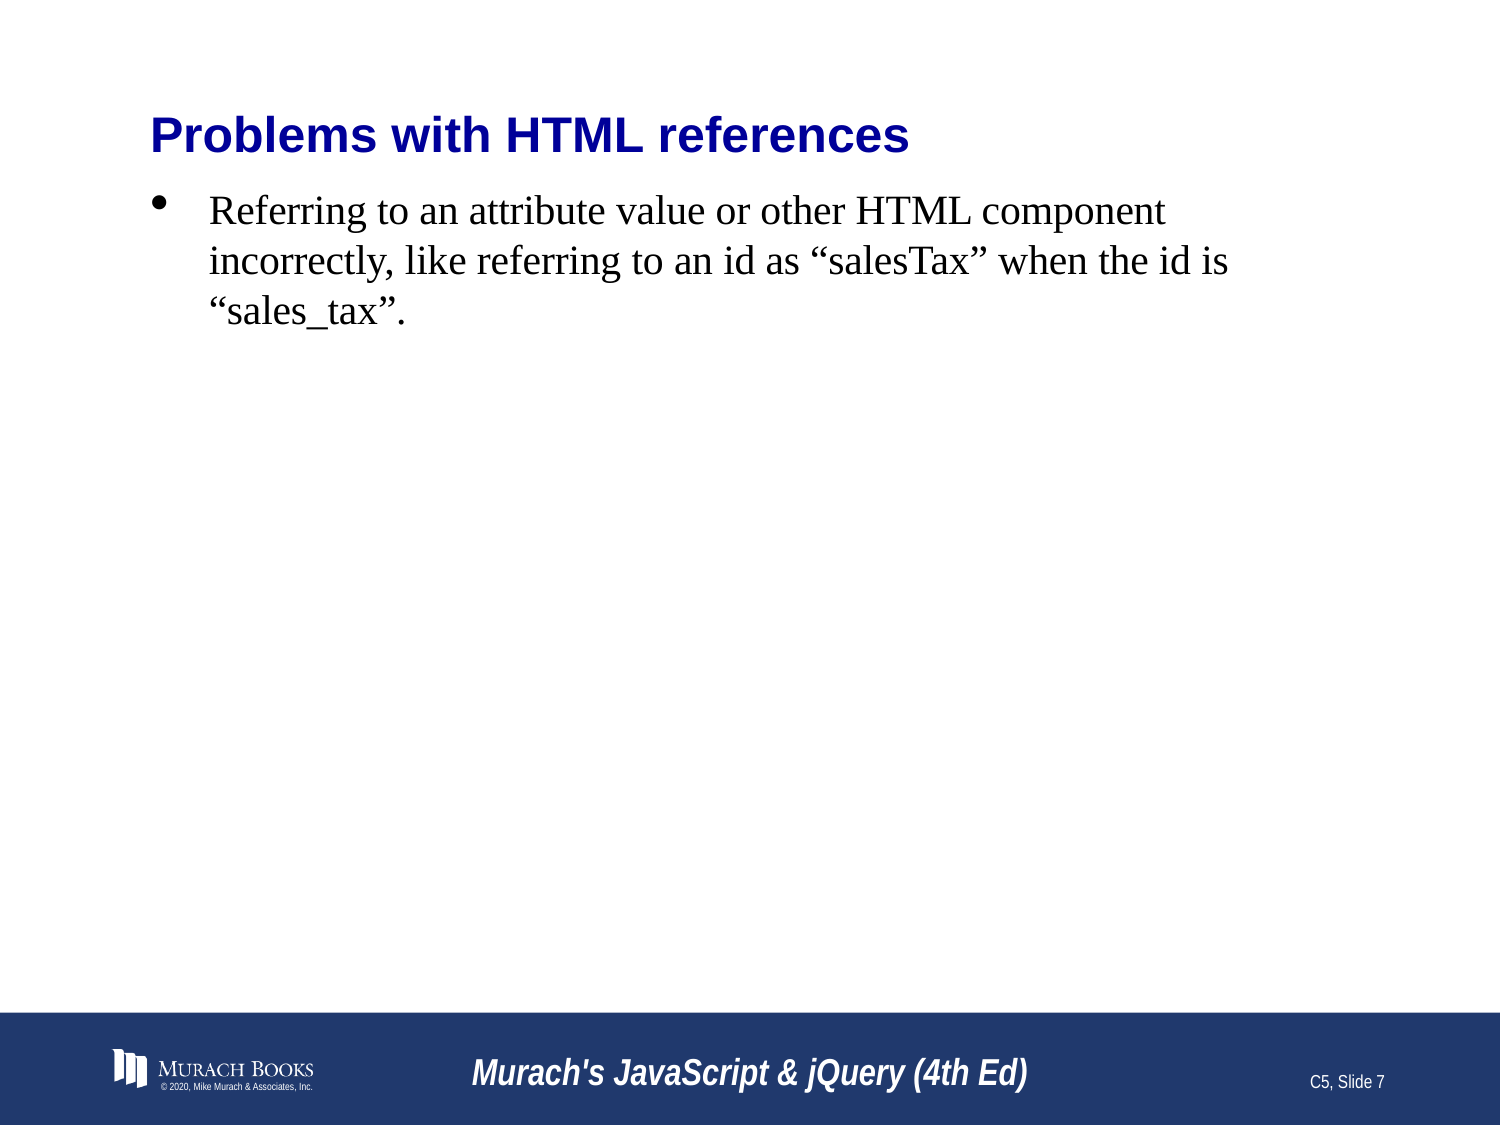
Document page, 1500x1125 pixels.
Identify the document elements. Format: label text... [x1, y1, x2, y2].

list Referring to an attribute value or other HTML component incorrectly, like referring to an id as “salesTax” when the id is “sales_tax”. [137, 174, 1350, 975]
title Problems with HTML references [150, 102, 1350, 164]
footer © 2020, Mike Murach & Associates, Inc. [12, 1025, 463, 1100]
slide_number Murach's JavaScript & jQuery (4th Ed) [463, 1025, 1050, 1100]
slide_number C5, Slide 7 [1087, 1025, 1400, 1100]
